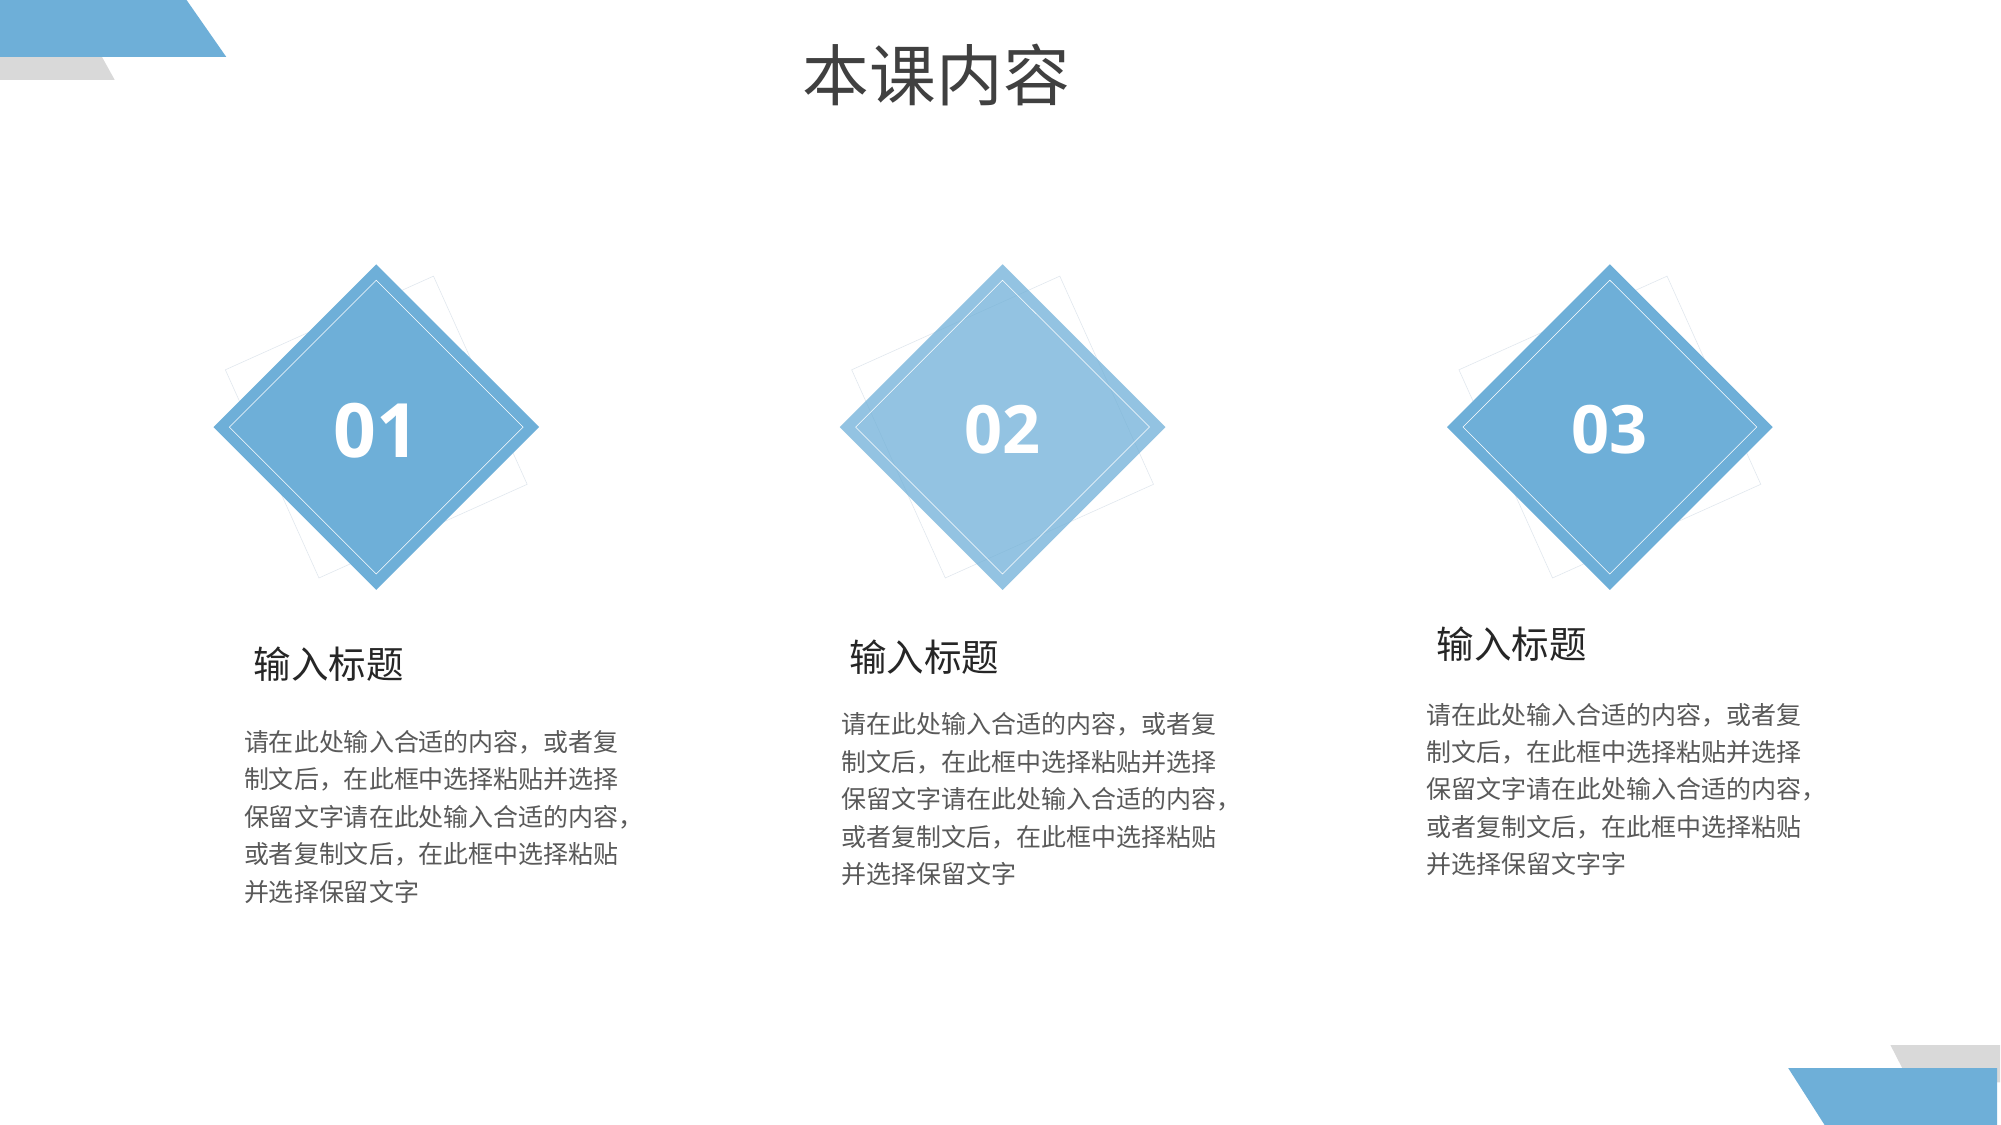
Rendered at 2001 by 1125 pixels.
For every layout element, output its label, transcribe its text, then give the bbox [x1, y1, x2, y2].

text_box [1446, 264, 1773, 590]
text_box 本课内容 [788, 26, 1212, 122]
text_box 输入标题 [834, 626, 1231, 687]
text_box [213, 264, 540, 590]
text_box 请在此处输入合适的内容，或者复制文后，在此框中选择粘贴并选择保留文字请在此处输入合适的内容，或者复制文后，在此框中选择粘贴并选择保留文字 [229, 711, 646, 914]
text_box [839, 264, 1166, 590]
text_box 请在此处输入合适的内容，或者复制文后，在此框中选择粘贴并选择保留文字请在此处输入合适的内容，或者复制文后，在此框中选择粘贴并选择保留文字 [827, 694, 1244, 896]
text_box 输入标题 [239, 633, 636, 694]
text_box 输入标题 [1422, 613, 1819, 674]
text_box 请在此处输入合适的内容，或者复制文后，在此框中选择粘贴并选择保留文字请在此处输入合适的内容，或者复制文后，在此框中选择粘贴并选择保留文字字 [1412, 684, 1831, 886]
